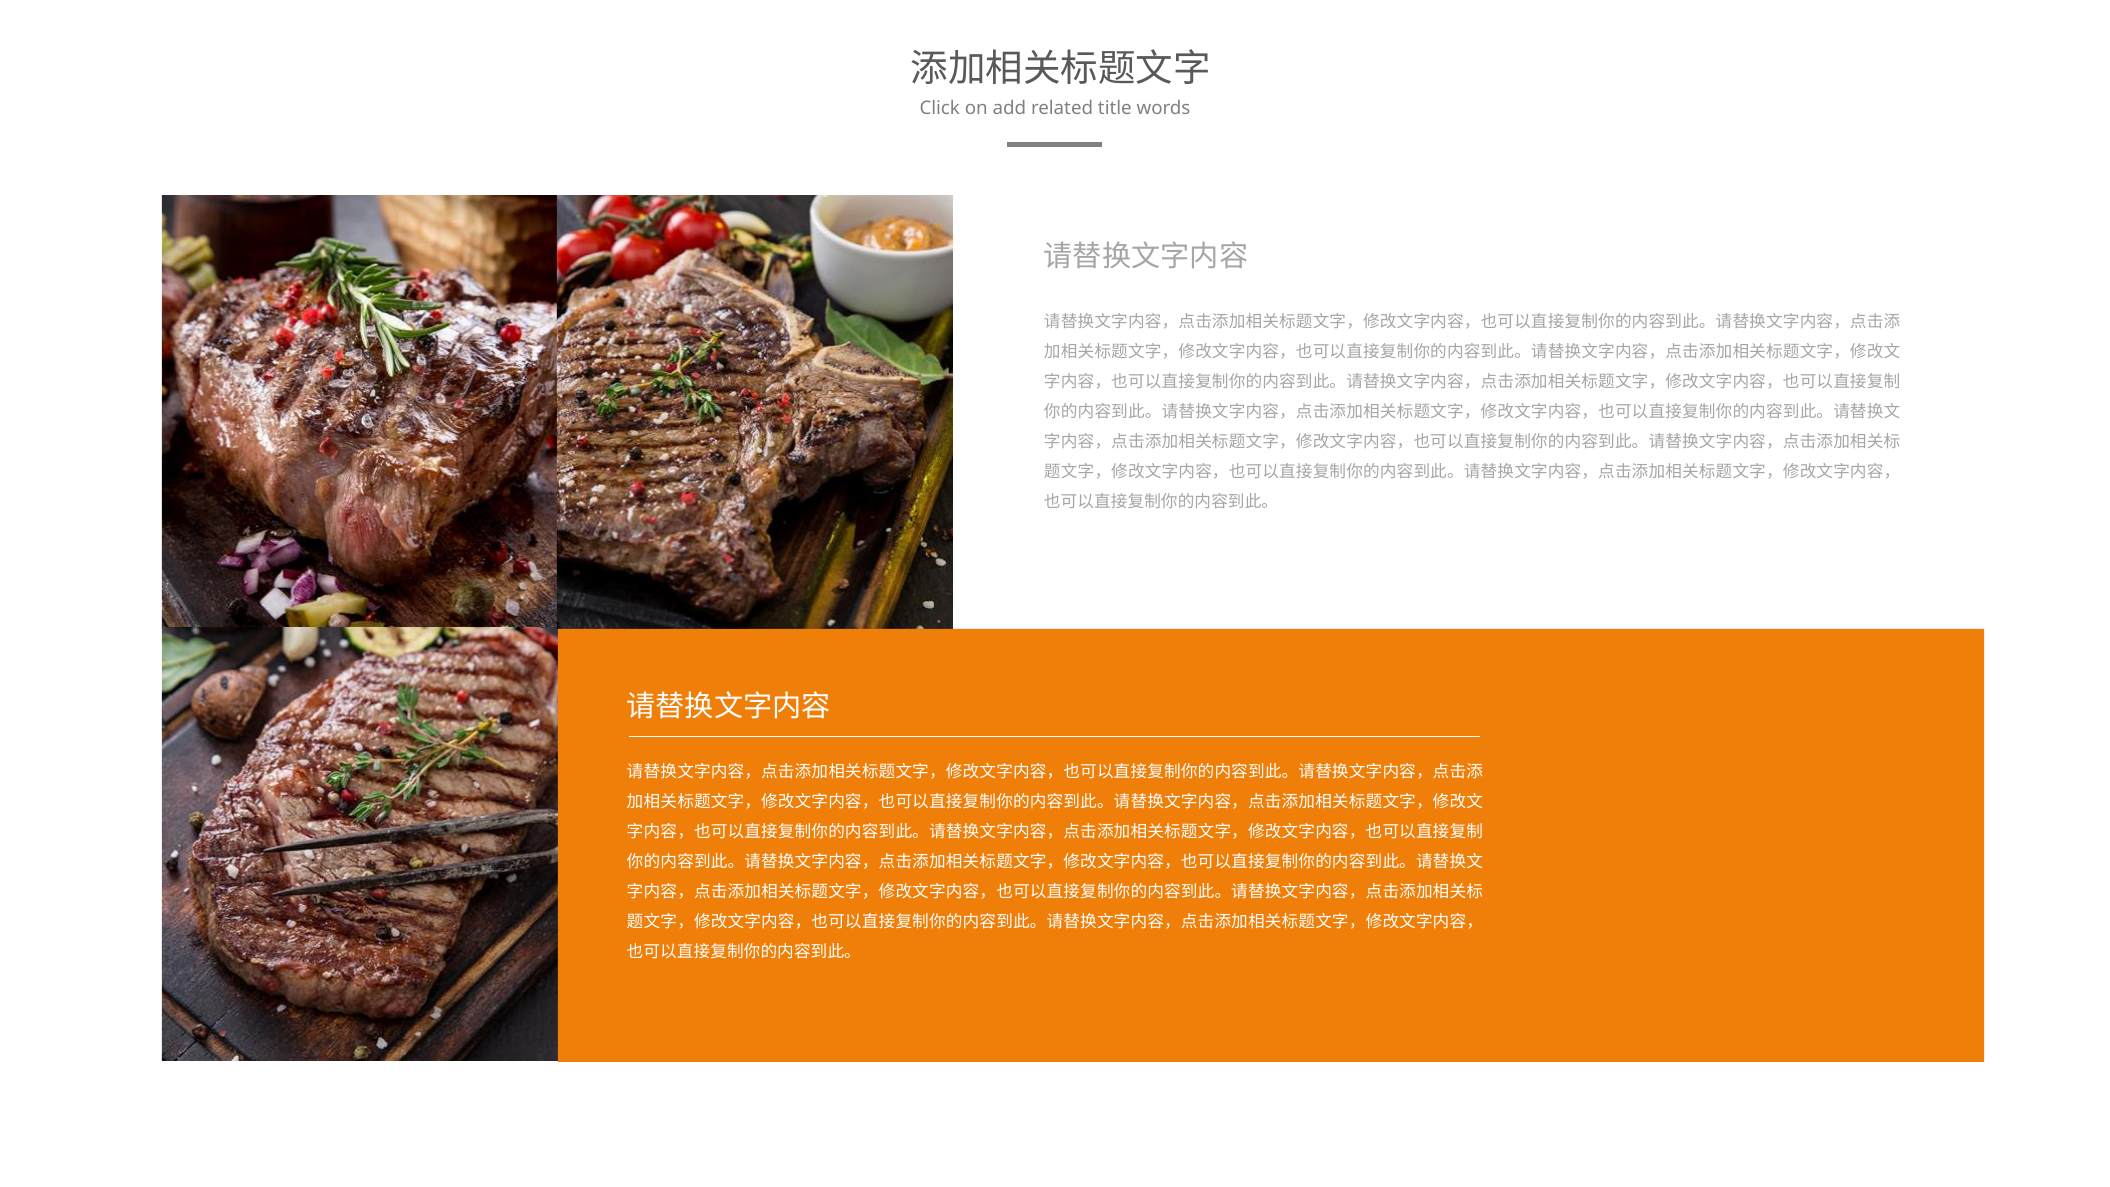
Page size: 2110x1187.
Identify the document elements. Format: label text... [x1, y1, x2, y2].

text_box 请替换文字内容，点击添加相关标题文字，修改文字内容，也可以直接复制你的内容到此。请替换文字内容，点击添加相关标题文字，修改文字内容，也可以直接复制你的内容到此。请替换文字内容，点击添加相关标题文字，修改文字内容，也可以直接复制你的内容到此。请替换文字内容，点击添加相关标题文字，修改文字内容，也可以直接复制你的内容到此。请替换文字内容，点击添加相关标题文字，修改文字内容，也可以直接复制你的内容到此。请替换文字内容，点击添加相关标题文字，修改文字内容，也可以直接复制你的内容到此。请替换文字内容，点击添加相关标题文字，修改文字内容，也可以直接复制你的内容到此。请替换文字内容，点击添加相关标题文字，修改文字内容，也可以直接复制你的内容到此。 [610, 743, 1500, 987]
text_box 添加相关标题文字 [877, 37, 1245, 95]
text_box 请替换文字内容 [610, 679, 916, 739]
text_box 请替换文字内容，点击添加相关标题文字，修改文字内容，也可以直接复制你的内容到此。请替换文字内容，点击添加相关标题文字，修改文字内容，也可以直接复制你的内容到此。请替换文字内容，点击添加相关标题文字，修改文字内容，也可以直接复制你的内容到此。请替换文字内容，点击添加相关标题文字，修改文字内容，也可以直接复制你的内容到此。请替换文字内容，点击添加相关标题文字，修改文字内容，也可以直接复制你的内容到此。请替换文字内容，点击添加相关标题文字，修改文字内容，也可以直接复制你的内容到此。请替换文字内容，点击添加相关标题文字，修改文字内容，也可以直接复制你的内容到此。请替换文字内容，点击添加相关标题文字，修改文字内容，也可以直接复制你的内容到此。 [1028, 293, 1917, 537]
text_box [557, 628, 1985, 1062]
text_box Click on add related title words [877, 89, 1232, 124]
text_box [556, 195, 954, 630]
text_box 请替换文字内容 [1027, 229, 1333, 289]
text_box [161, 627, 557, 1062]
text_box [161, 195, 556, 627]
